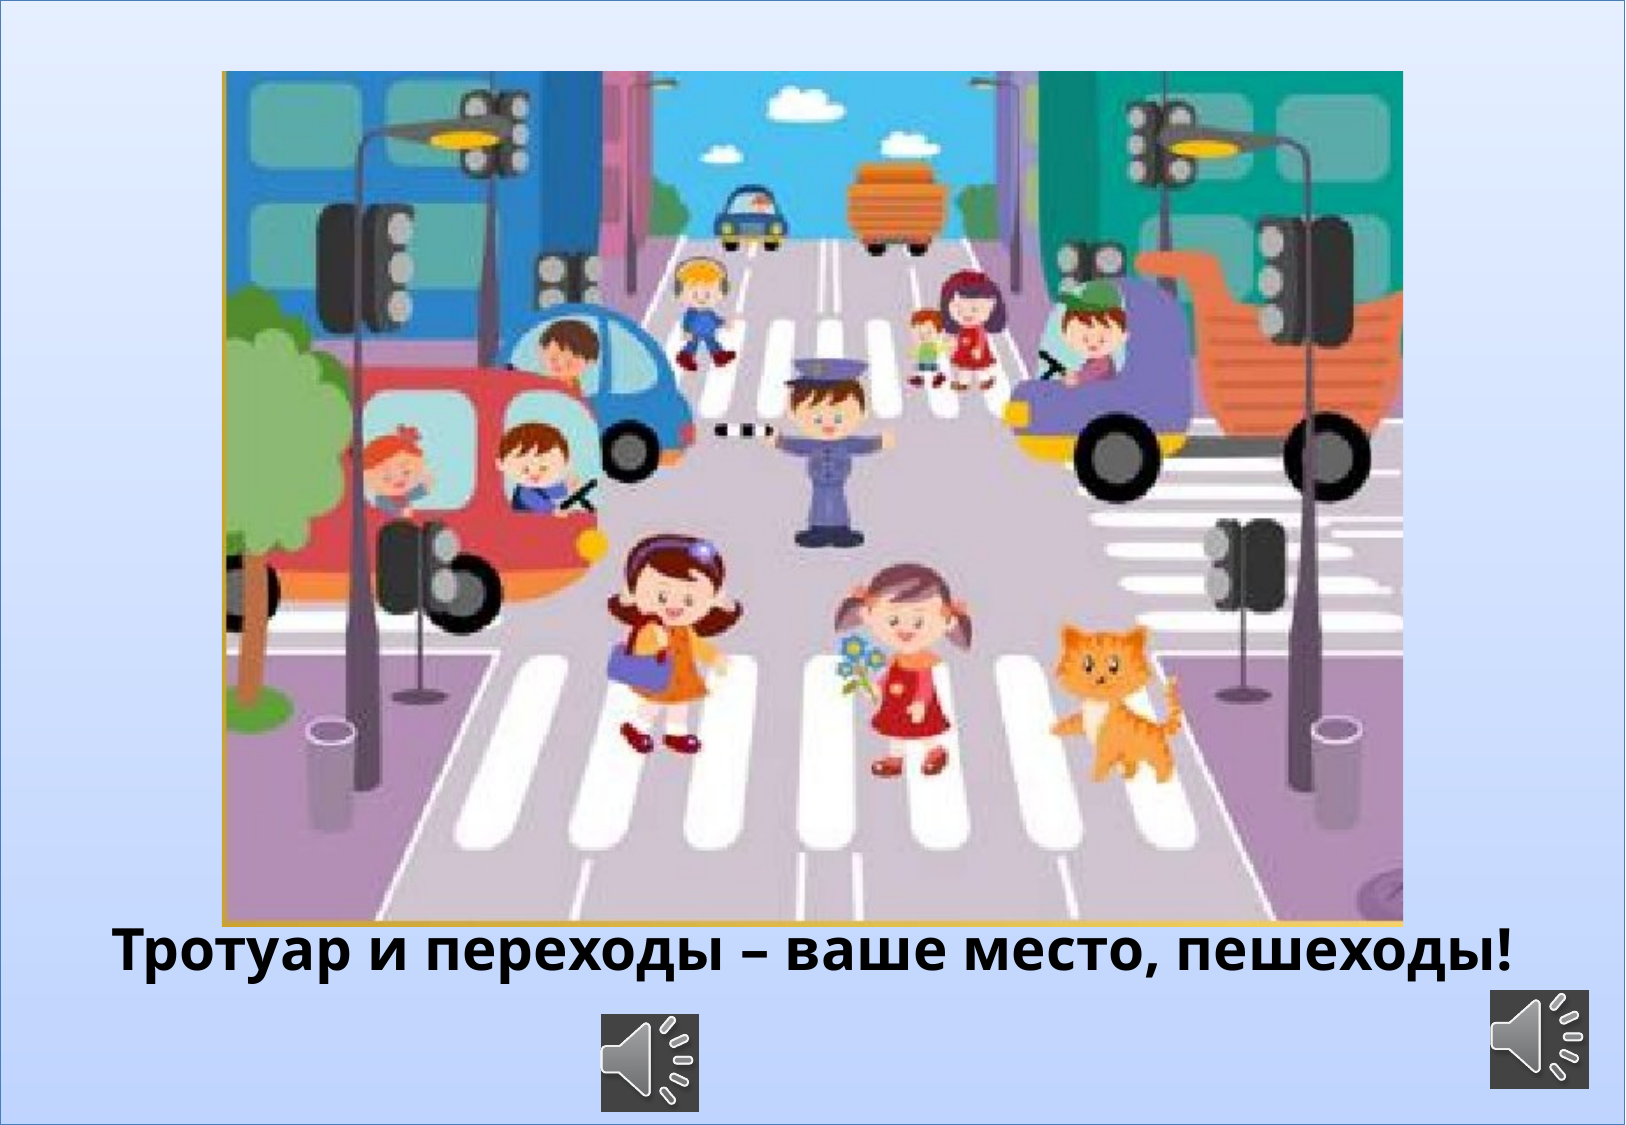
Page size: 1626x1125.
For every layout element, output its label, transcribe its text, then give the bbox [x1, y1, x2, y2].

picture [1489, 989, 1590, 1090]
text_box Тротуар и переходы – ваше место, пешеходы! [0, 0, 1625, 1125]
picture [221, 71, 1404, 927]
picture [599, 1012, 701, 1114]
